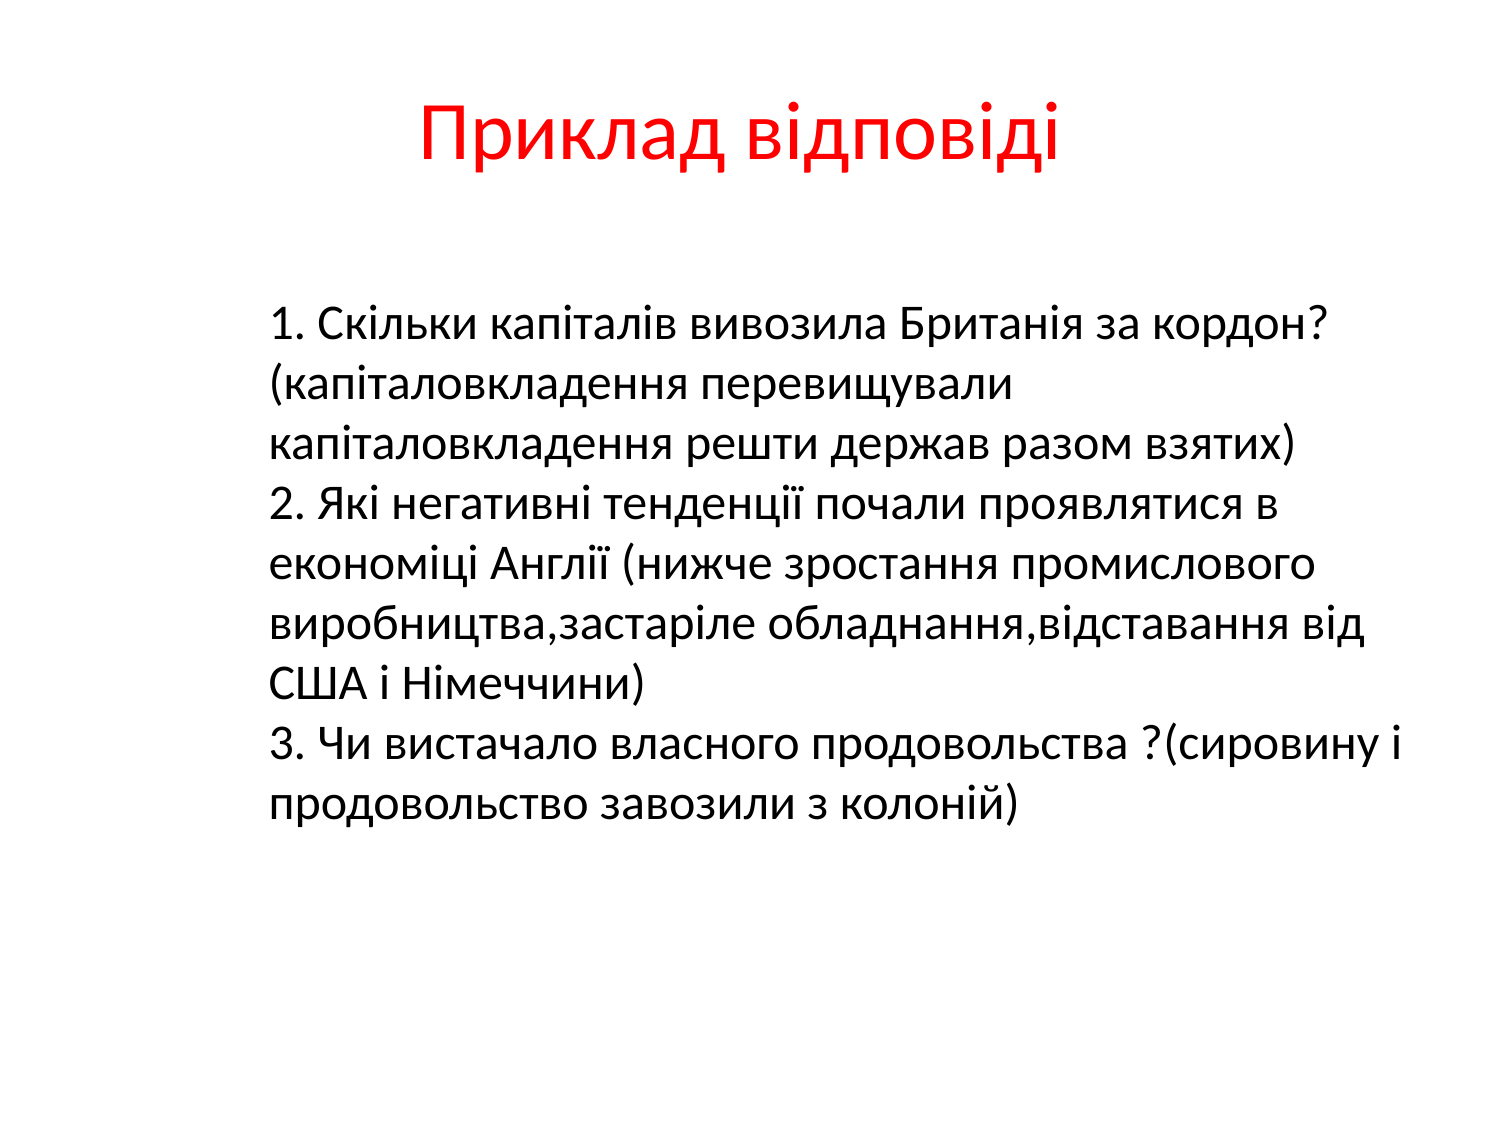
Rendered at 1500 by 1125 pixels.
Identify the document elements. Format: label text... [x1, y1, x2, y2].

title Приклад відповіді [75, 45, 1425, 233]
text_box 1. Скільки капіталів вивозила Британія за кордон? (капіталовкладення перевищували капіталовкладення решти держав разом взятих) 2. Які негативні тенденції почали проявлятися в економіці Англії (нижче зростання промислового виробництва,застаріле обладнання,відставання від США і Німеччини) 3. Чи вистачало власного продовольства ?(сировину і продовольство завозили з колоній) [253, 282, 1424, 837]
